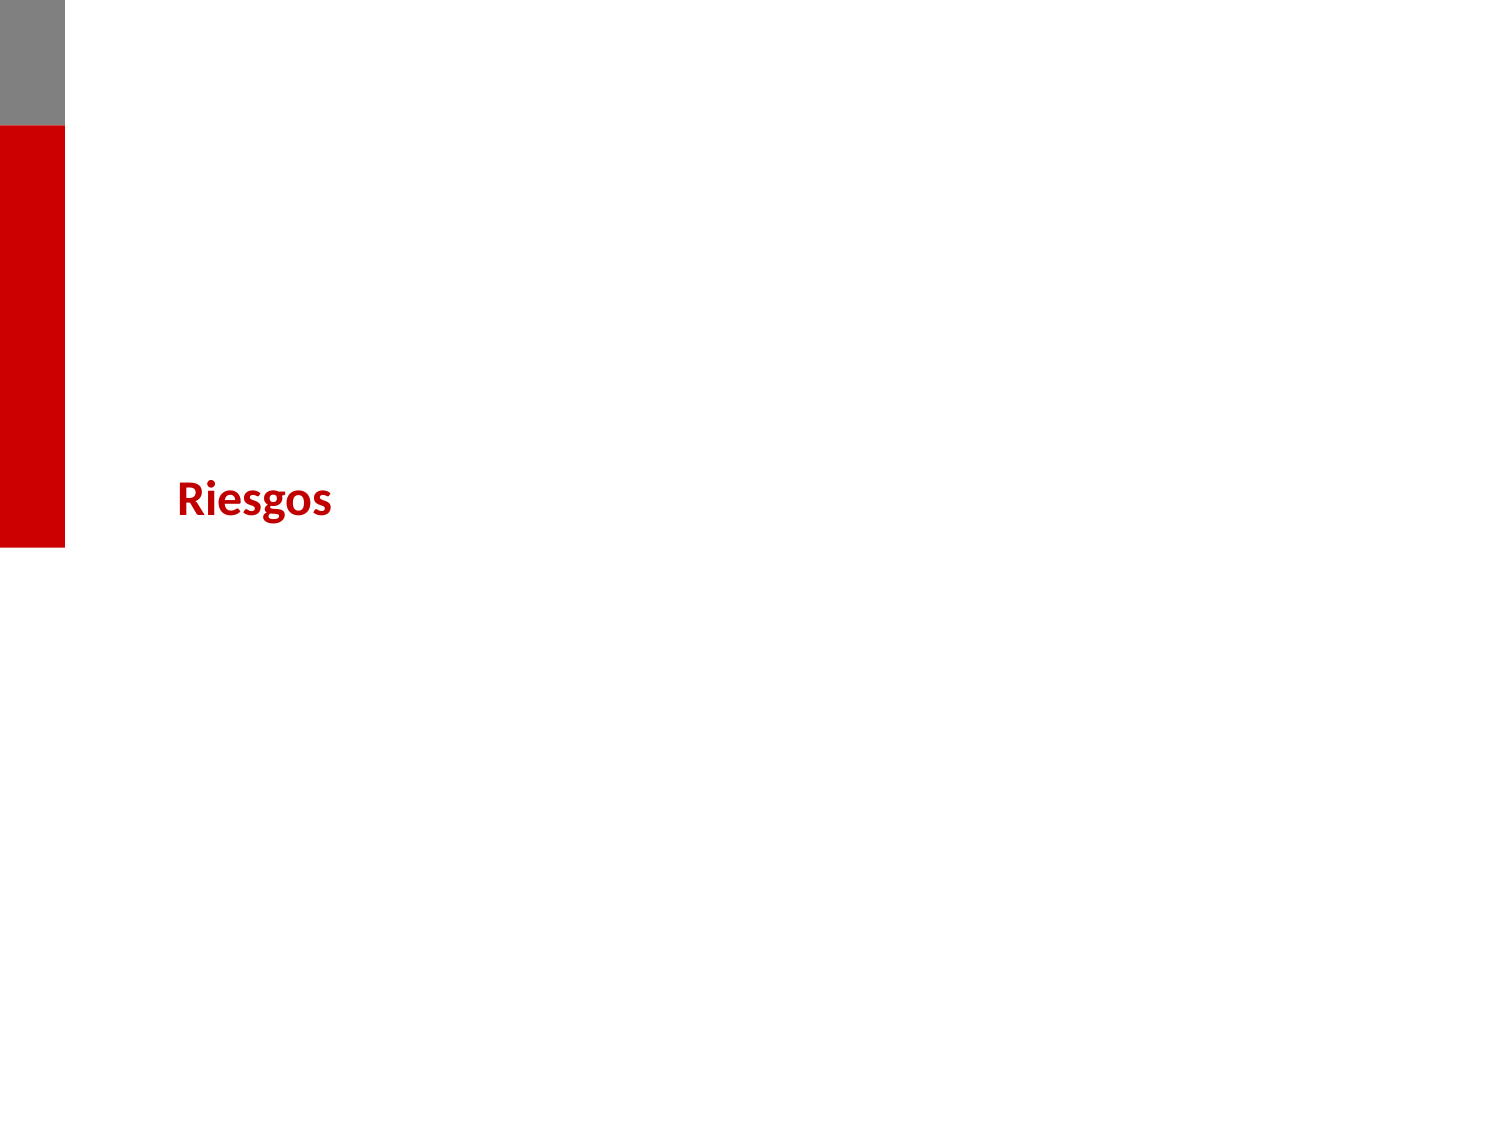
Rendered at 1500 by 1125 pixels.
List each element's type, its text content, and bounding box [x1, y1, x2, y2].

text_box Riesgos [162, 457, 1438, 533]
